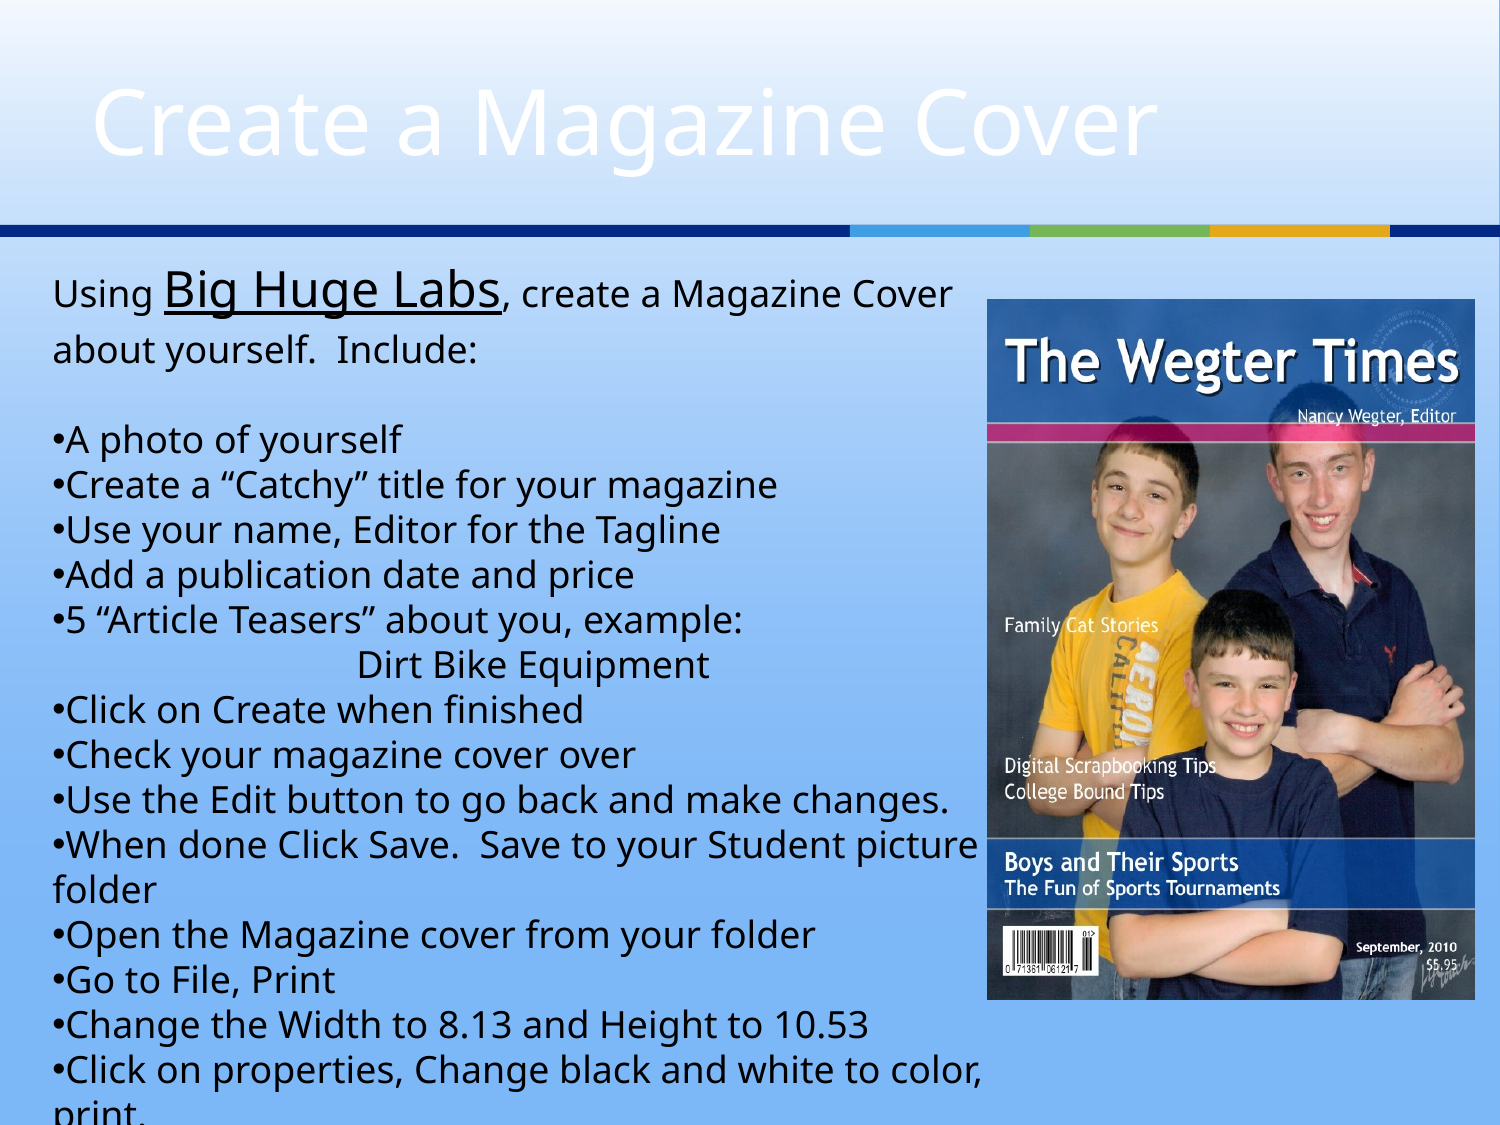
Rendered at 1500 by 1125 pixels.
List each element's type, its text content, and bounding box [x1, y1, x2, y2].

title Create a Magazine Cover [75, 24, 1425, 213]
text_box Using Big Huge Labs, create a Magazine Cover about yourself. Include: A photo of yourself Create a “Catchy” title for your magazine Use your name, Editor for the Tagline Add a publication date and price 5 “Article Teasers” about you, example: Dirt Bike Equipment Click on Create when finished Check your magazine cover over Use the Edit button to go back and make changes. When done Click Save. Save to your Student picture folder Open the Magazine cover from your folder Go to File, Print Change the Width to 8.13 and Height to 10.53 Click on properties, Change black and white to color, print. [37, 249, 1000, 1125]
picture [986, 299, 1476, 1001]
